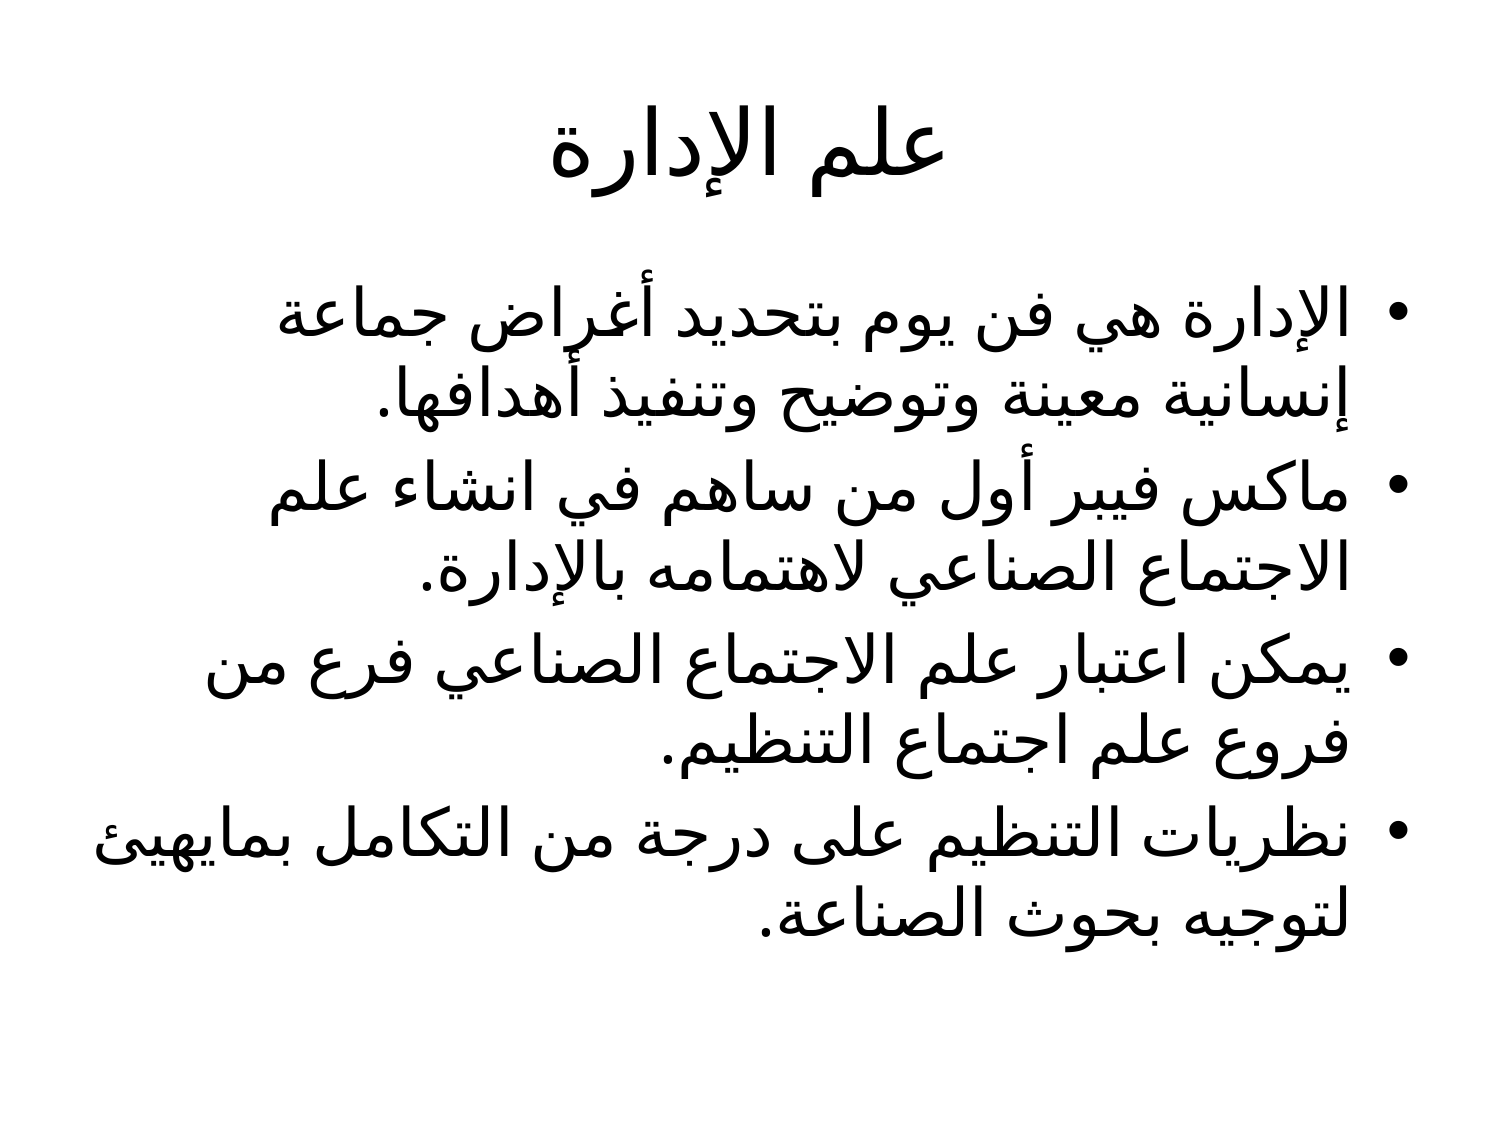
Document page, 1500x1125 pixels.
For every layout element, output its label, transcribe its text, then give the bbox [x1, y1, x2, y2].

list الإدارة هي فن يوم بتحديد أغراض جماعة إنسانية معينة وتوضيح وتنفيذ أهدافها. ماكس فيبر أول من ساهم في انشاء علم الاجتماع الصناعي لاهتمامه بالإدارة. يمكن اعتبار علم الاجتماع الصناعي فرع من فروع علم اجتماع التنظيم. نظريات التنظيم على درجة من التكامل بمايهيئ لتوجيه بحوث الصناعة. [75, 262, 1425, 1005]
title علم الإدارة [75, 45, 1425, 233]
